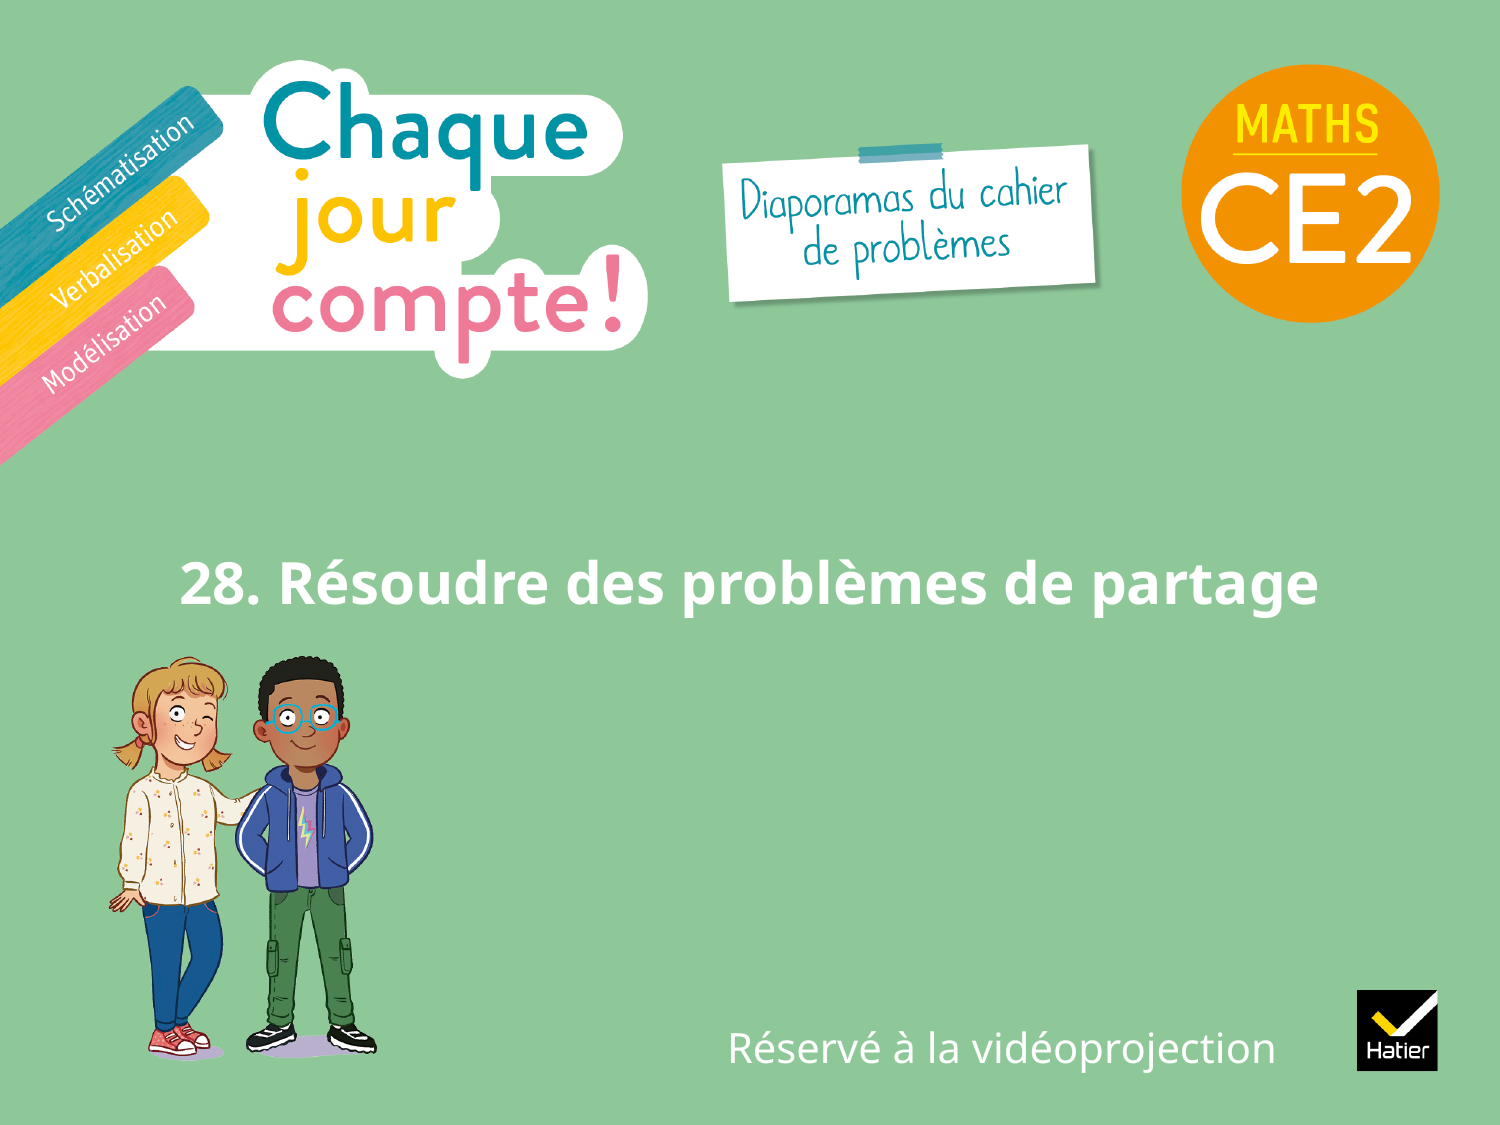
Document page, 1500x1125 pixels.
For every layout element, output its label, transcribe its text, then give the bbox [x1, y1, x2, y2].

picture [0, 0, 1500, 1125]
title 28. Résoudre des problèmes de partage [110, 497, 1390, 628]
